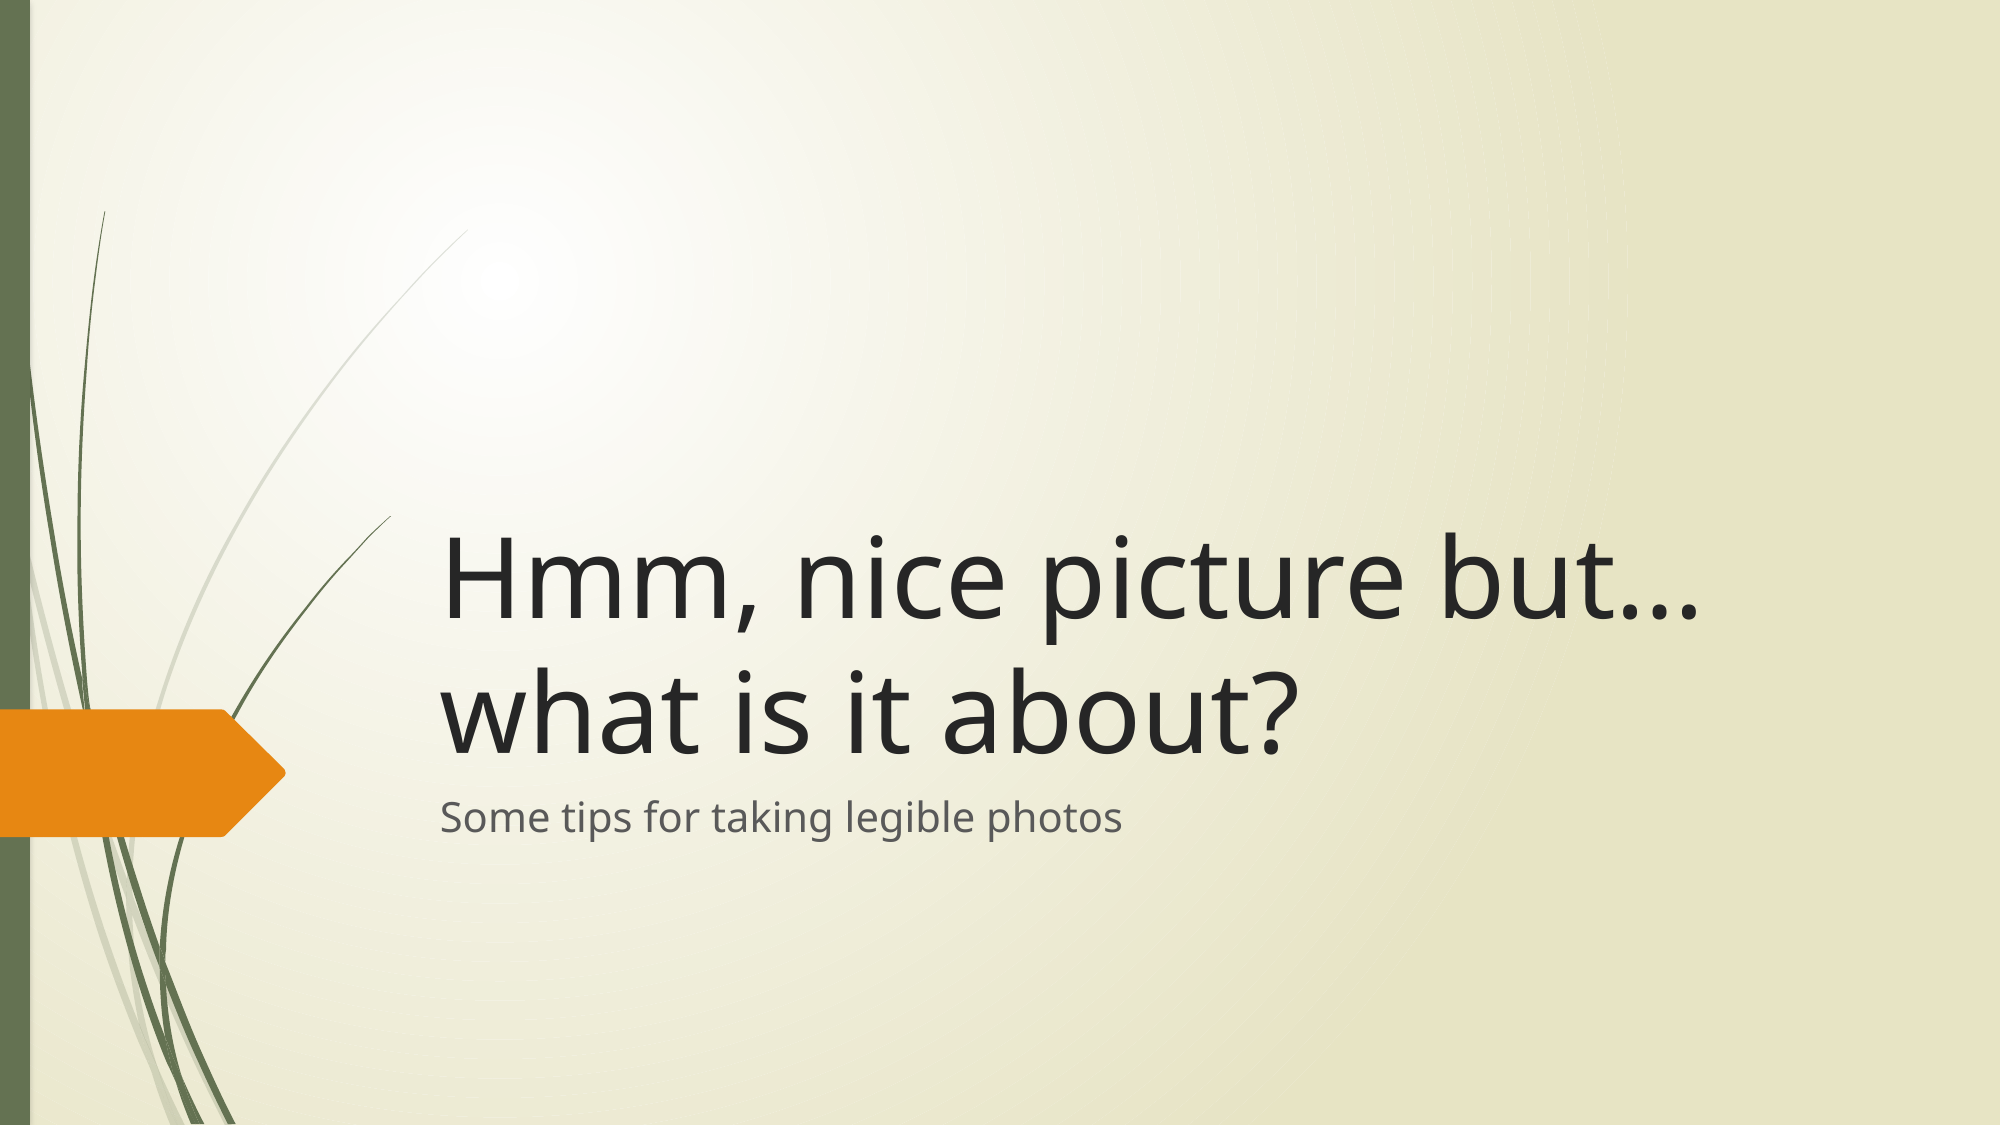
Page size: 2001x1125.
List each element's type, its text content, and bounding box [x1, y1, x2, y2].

subtitle Some tips for taking legible photos [424, 783, 1888, 969]
title Hmm, nice picture but…what is it about? [424, 412, 1888, 783]
